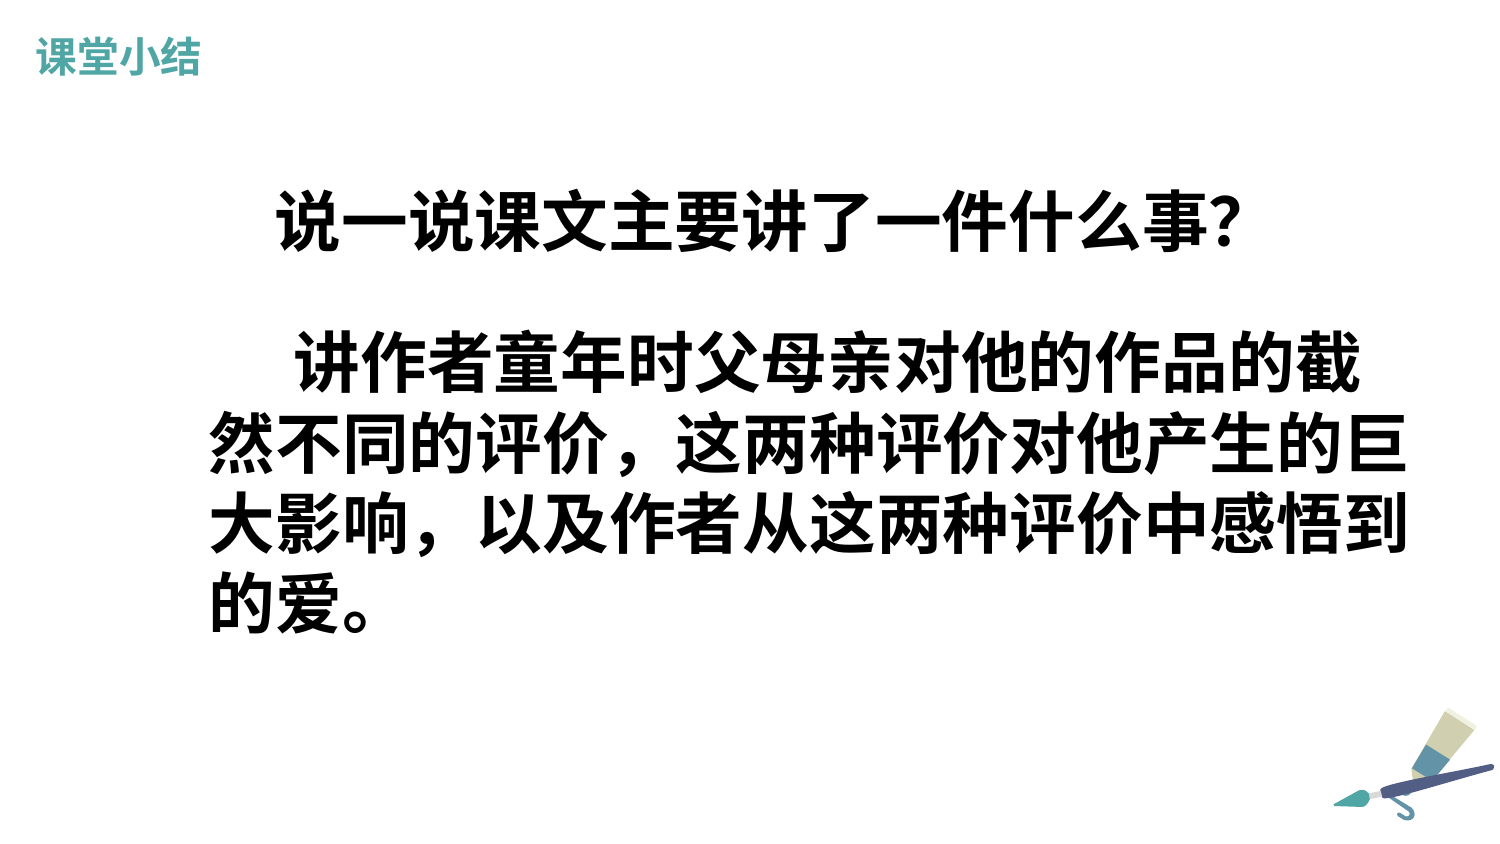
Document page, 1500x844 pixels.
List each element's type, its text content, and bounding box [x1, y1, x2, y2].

text_box 说一说课文主要讲了一件什么事？ [263, 174, 1426, 266]
text_box 课堂小结 [24, 25, 261, 87]
text_box 讲作者童年时父母亲对他的作品的截然不同的评价，这两种评价对他产生的巨大影响，以及作者从这两种评价中感悟到的爱。 [197, 306, 1426, 648]
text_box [1358, 708, 1481, 844]
